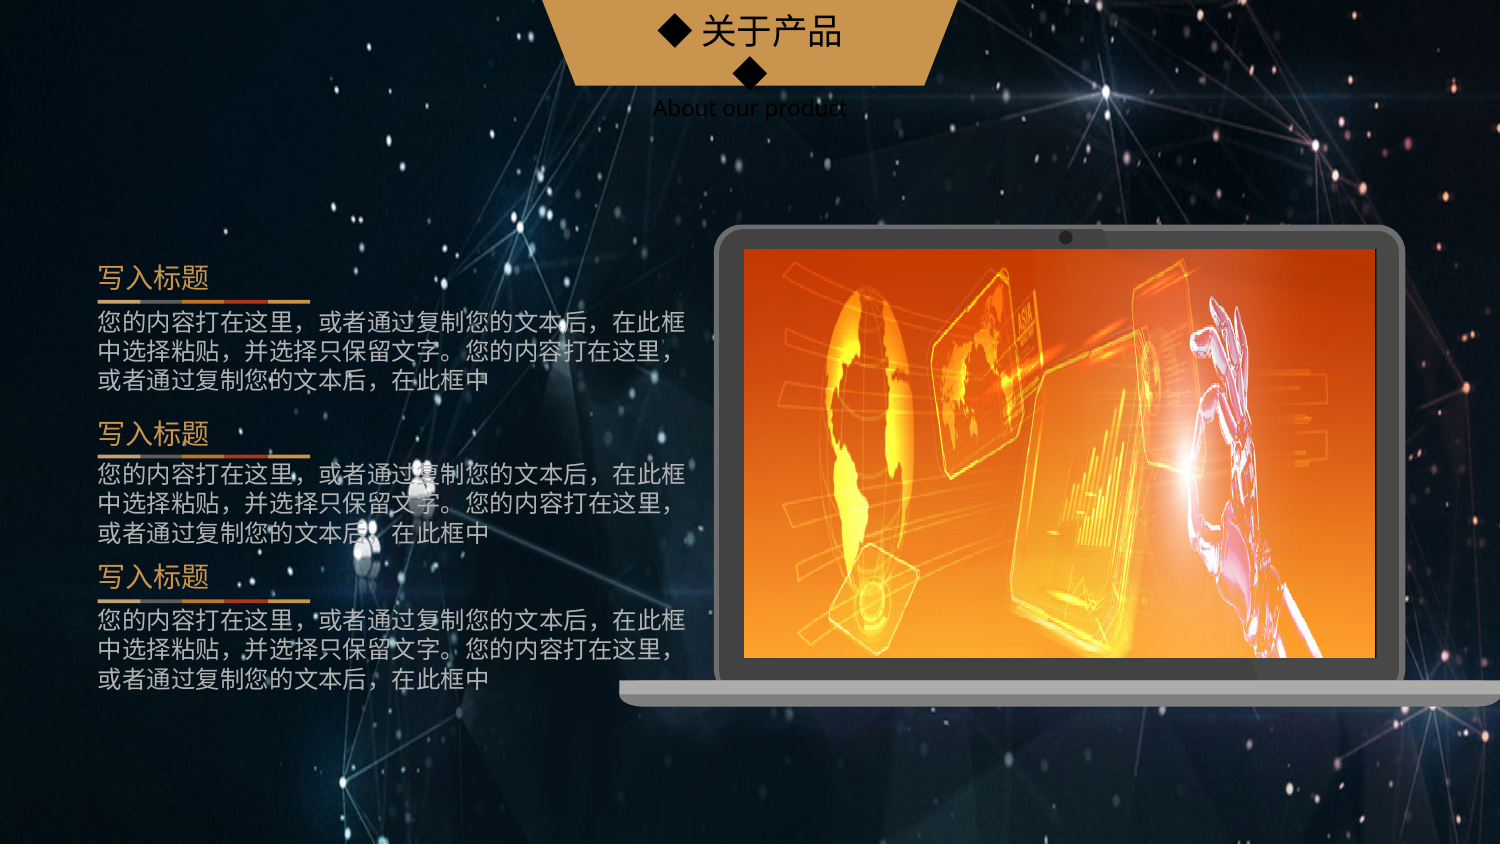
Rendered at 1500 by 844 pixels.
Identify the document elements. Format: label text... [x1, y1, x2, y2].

text_box [478, 4, 632, 90]
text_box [619, 227, 1500, 707]
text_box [97, 599, 311, 604]
text_box 写入标题 [86, 554, 358, 599]
text_box 您的内容打在这里，或者通过复制您的文本后，在此框中选择粘贴，并选择只保留文字。您的内容打在这里，或者通过复制您的文本后，在此框中 [86, 301, 613, 400]
text_box [869, 4, 1023, 90]
picture [744, 248, 1375, 659]
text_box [97, 299, 311, 304]
text_box 您的内容打在这里，或者通过复制您的文本后，在此框中选择粘贴，并选择只保留文字。您的内容打在这里，或者通过复制您的文本后，在此框中 [86, 453, 613, 553]
text_box [542, 0, 958, 4]
text_box 写入标题 [86, 255, 322, 301]
text_box 写入标题 [86, 411, 323, 453]
text_box 您的内容打在这里，或者通过复制您的文本后，在此框中选择粘贴，并选择只保留文字。您的内容打在这里，或者通过复制您的文本后，在此框中 [86, 599, 613, 699]
text_box ◆关于产品◆ About our product [632, 1, 869, 129]
picture [0, 0, 1500, 844]
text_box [97, 454, 311, 459]
